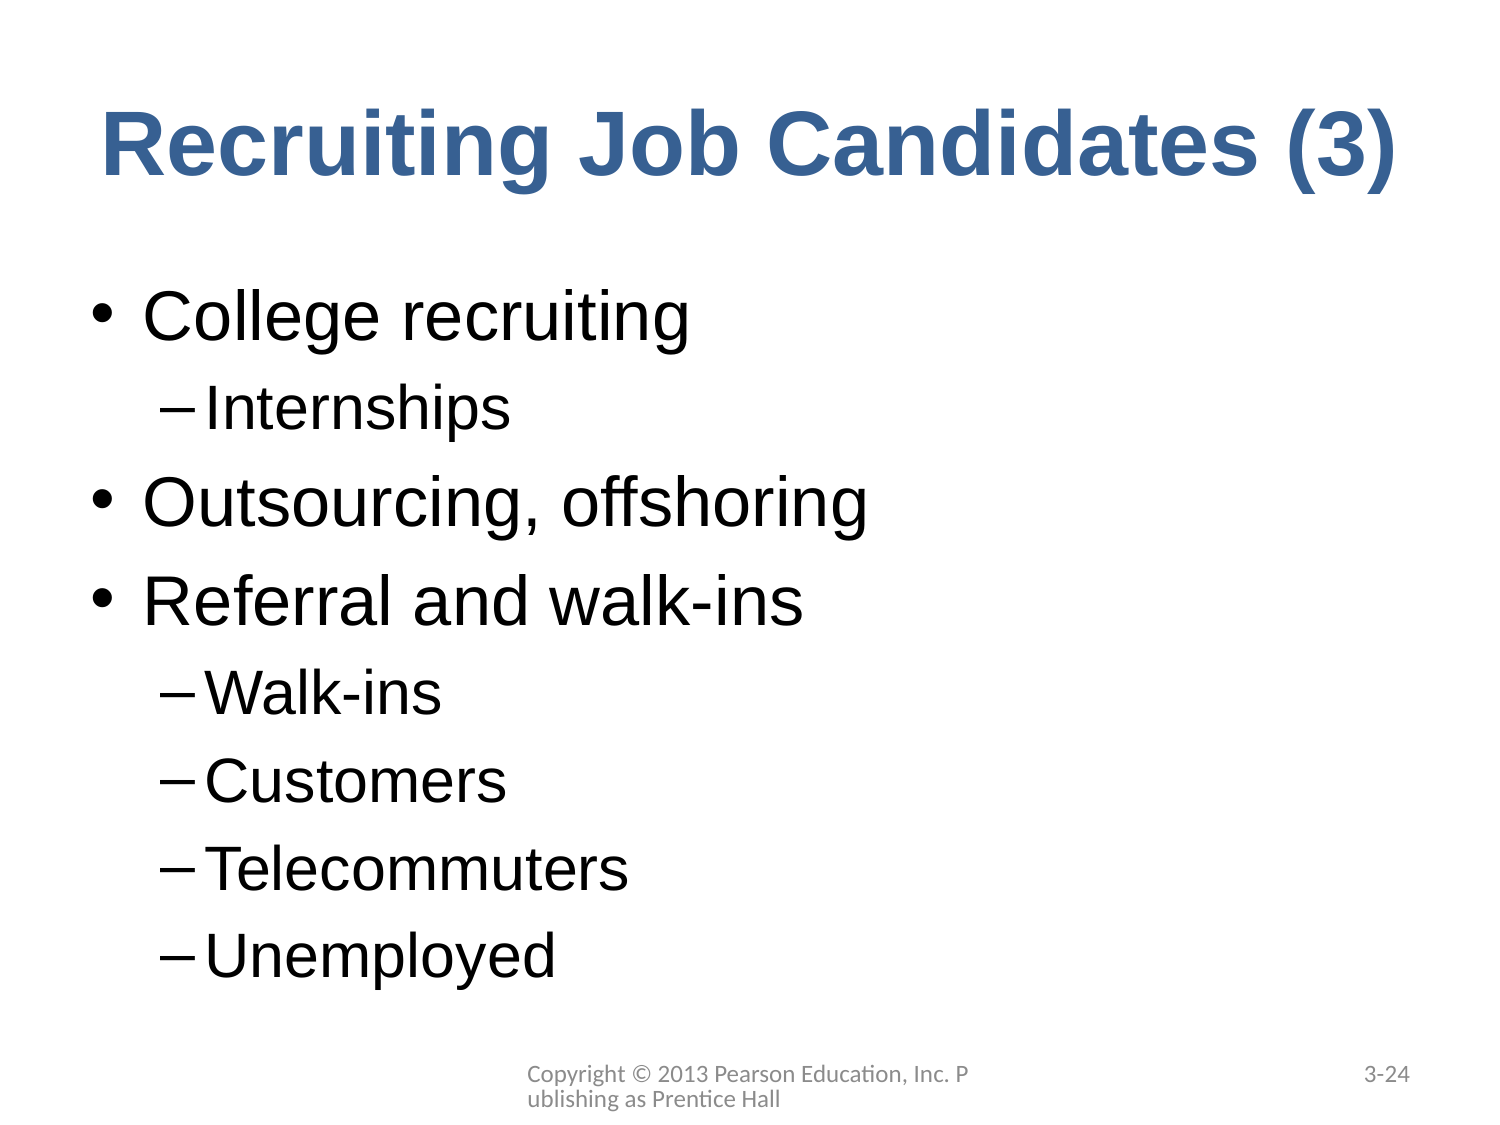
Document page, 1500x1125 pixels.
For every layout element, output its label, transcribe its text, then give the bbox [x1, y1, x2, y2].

slide_number 3-24 [1074, 1042, 1425, 1103]
title Recruiting Job Candidates (3) [75, 45, 1425, 233]
list College recruiting Internships Outsourcing, offshoring Referral and walk-ins Walk-ins Customers Telecommuters Unemployed [75, 262, 1425, 1005]
footer Copyright © 2013 Pearson Education, Inc. Publishing as Prentice Hall [512, 1042, 988, 1103]
